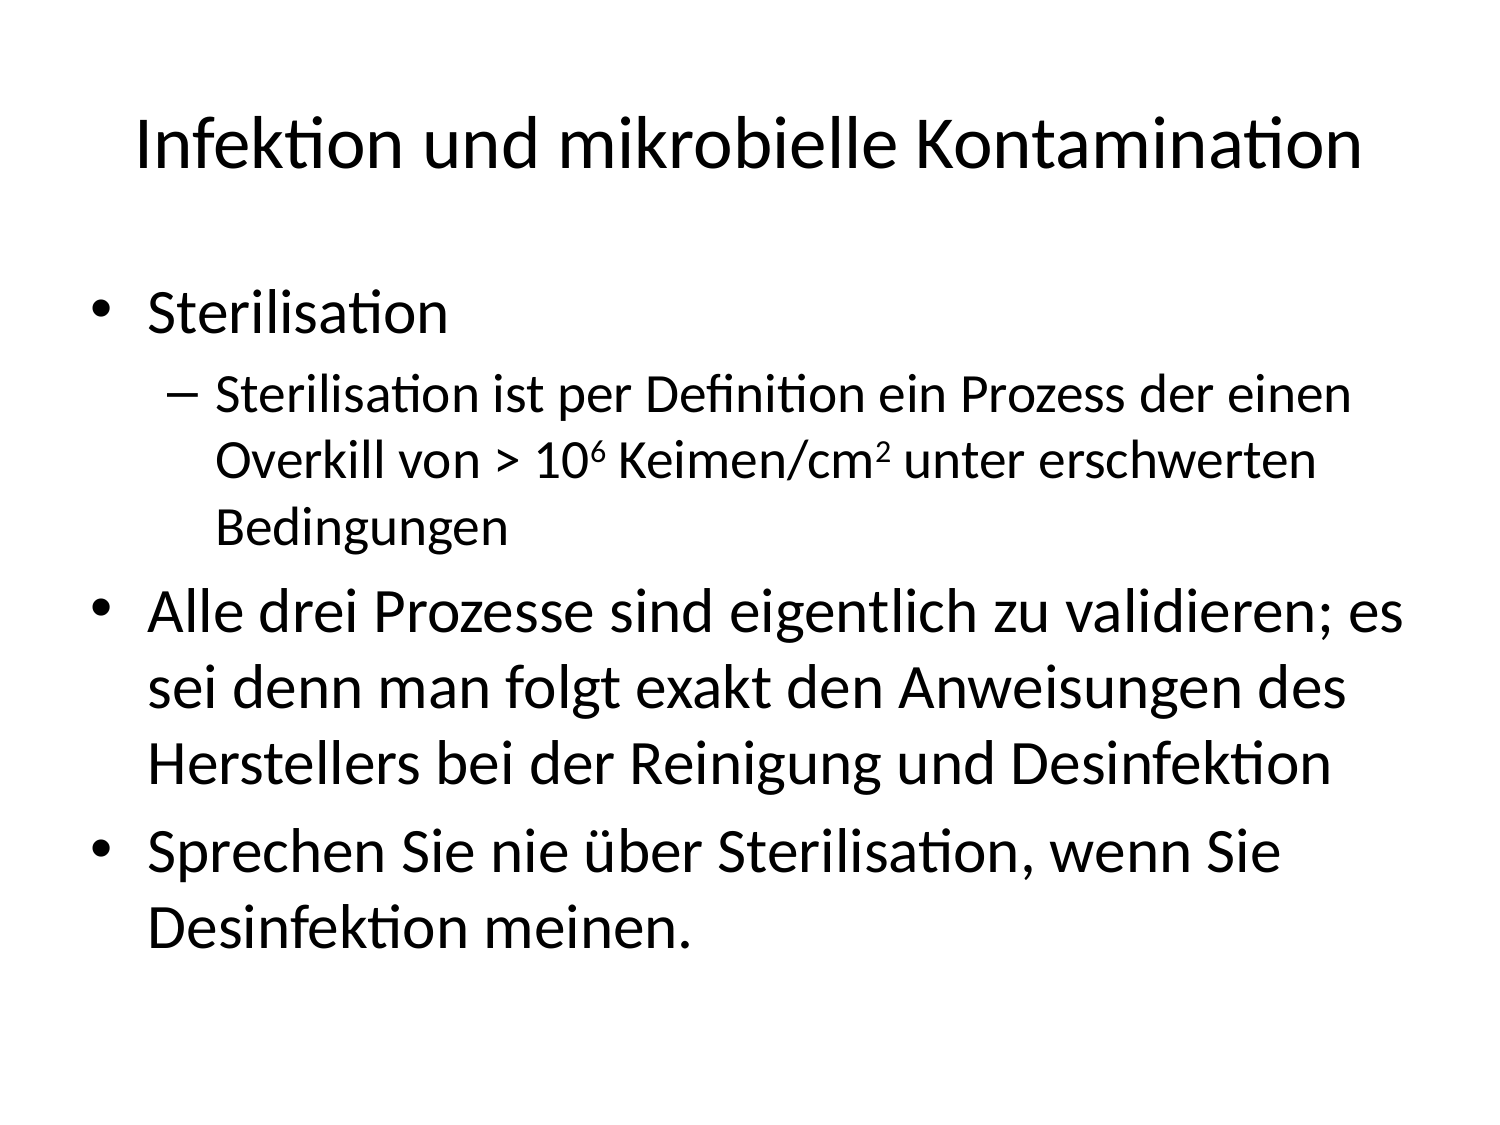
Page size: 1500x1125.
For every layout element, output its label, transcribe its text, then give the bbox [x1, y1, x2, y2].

title Infektion und mikrobielle Kontamination [75, 45, 1425, 233]
list Sterilisation Sterilisation ist per Definition ein Prozess der einen Overkill von > 106 Keimen/cm2 unter erschwerten Bedingungen Alle drei Prozesse sind eigentlich zu validieren; es sei denn man folgt exakt den Anweisungen des Herstellers bei der Reinigung und Desinfektion Sprechen Sie nie über Sterilisation, wenn Sie Desinfektion meinen. [75, 262, 1425, 1005]
